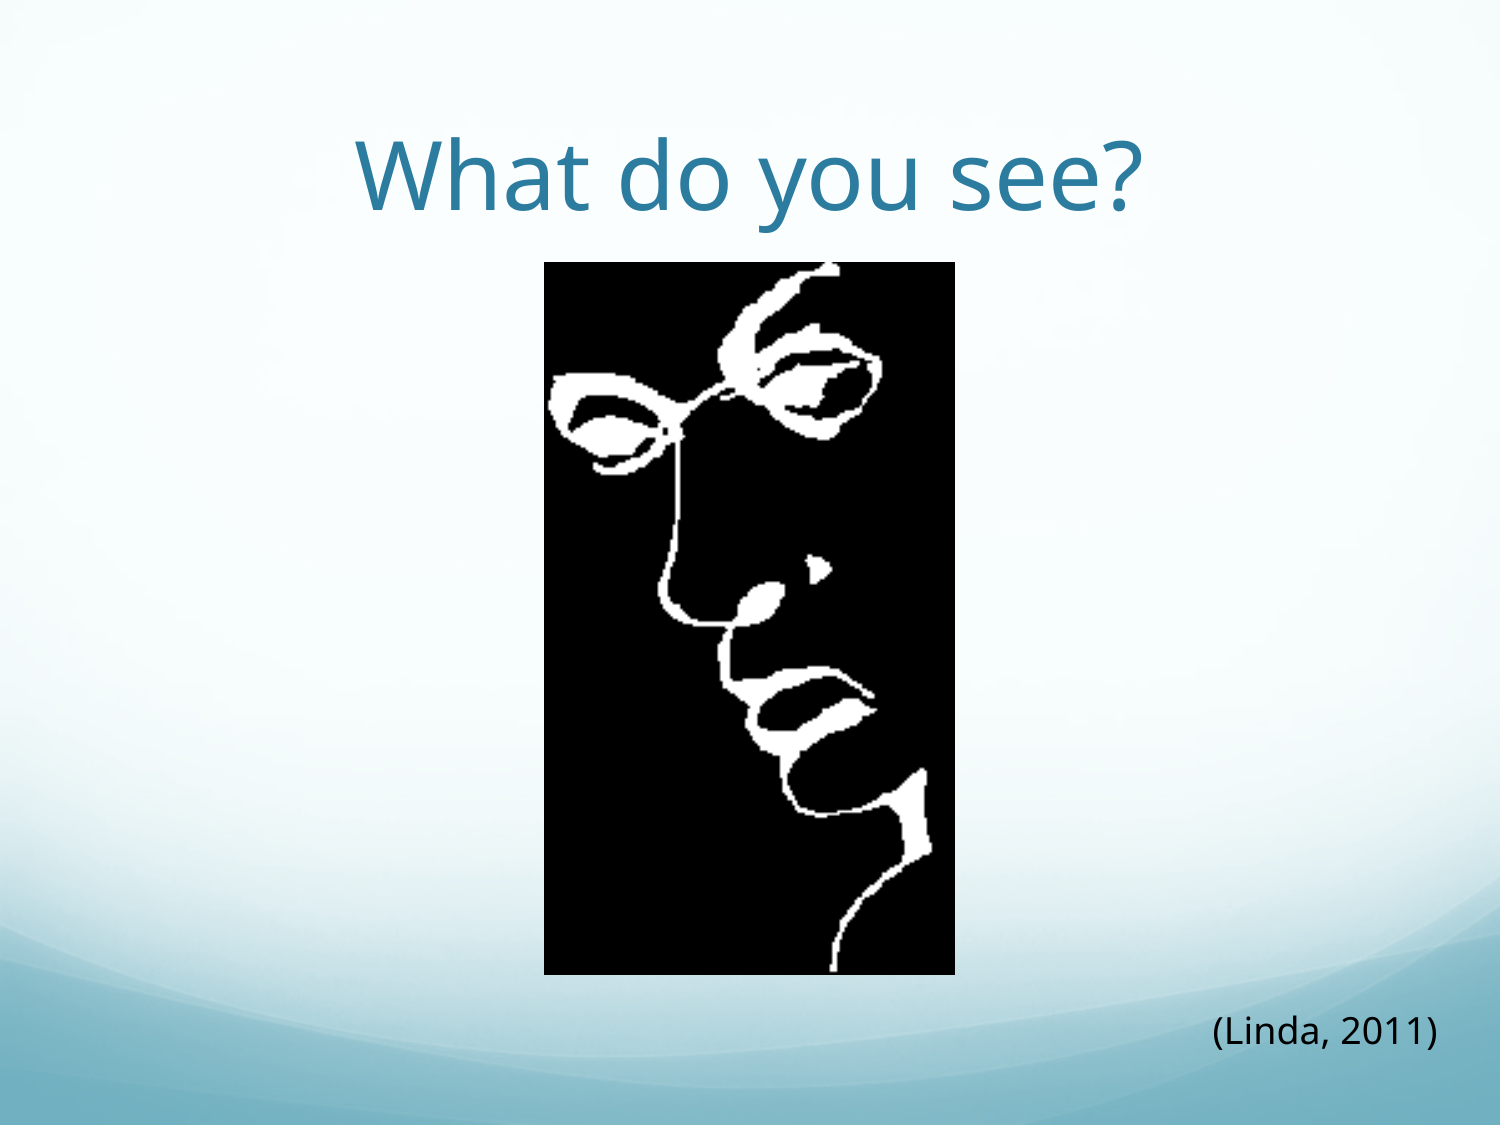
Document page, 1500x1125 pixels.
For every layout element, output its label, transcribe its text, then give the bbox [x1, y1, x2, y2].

title What do you see? [90, 17, 1410, 237]
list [89, 261, 1410, 976]
text_box (Linda, 2011) [1197, 999, 1453, 1060]
